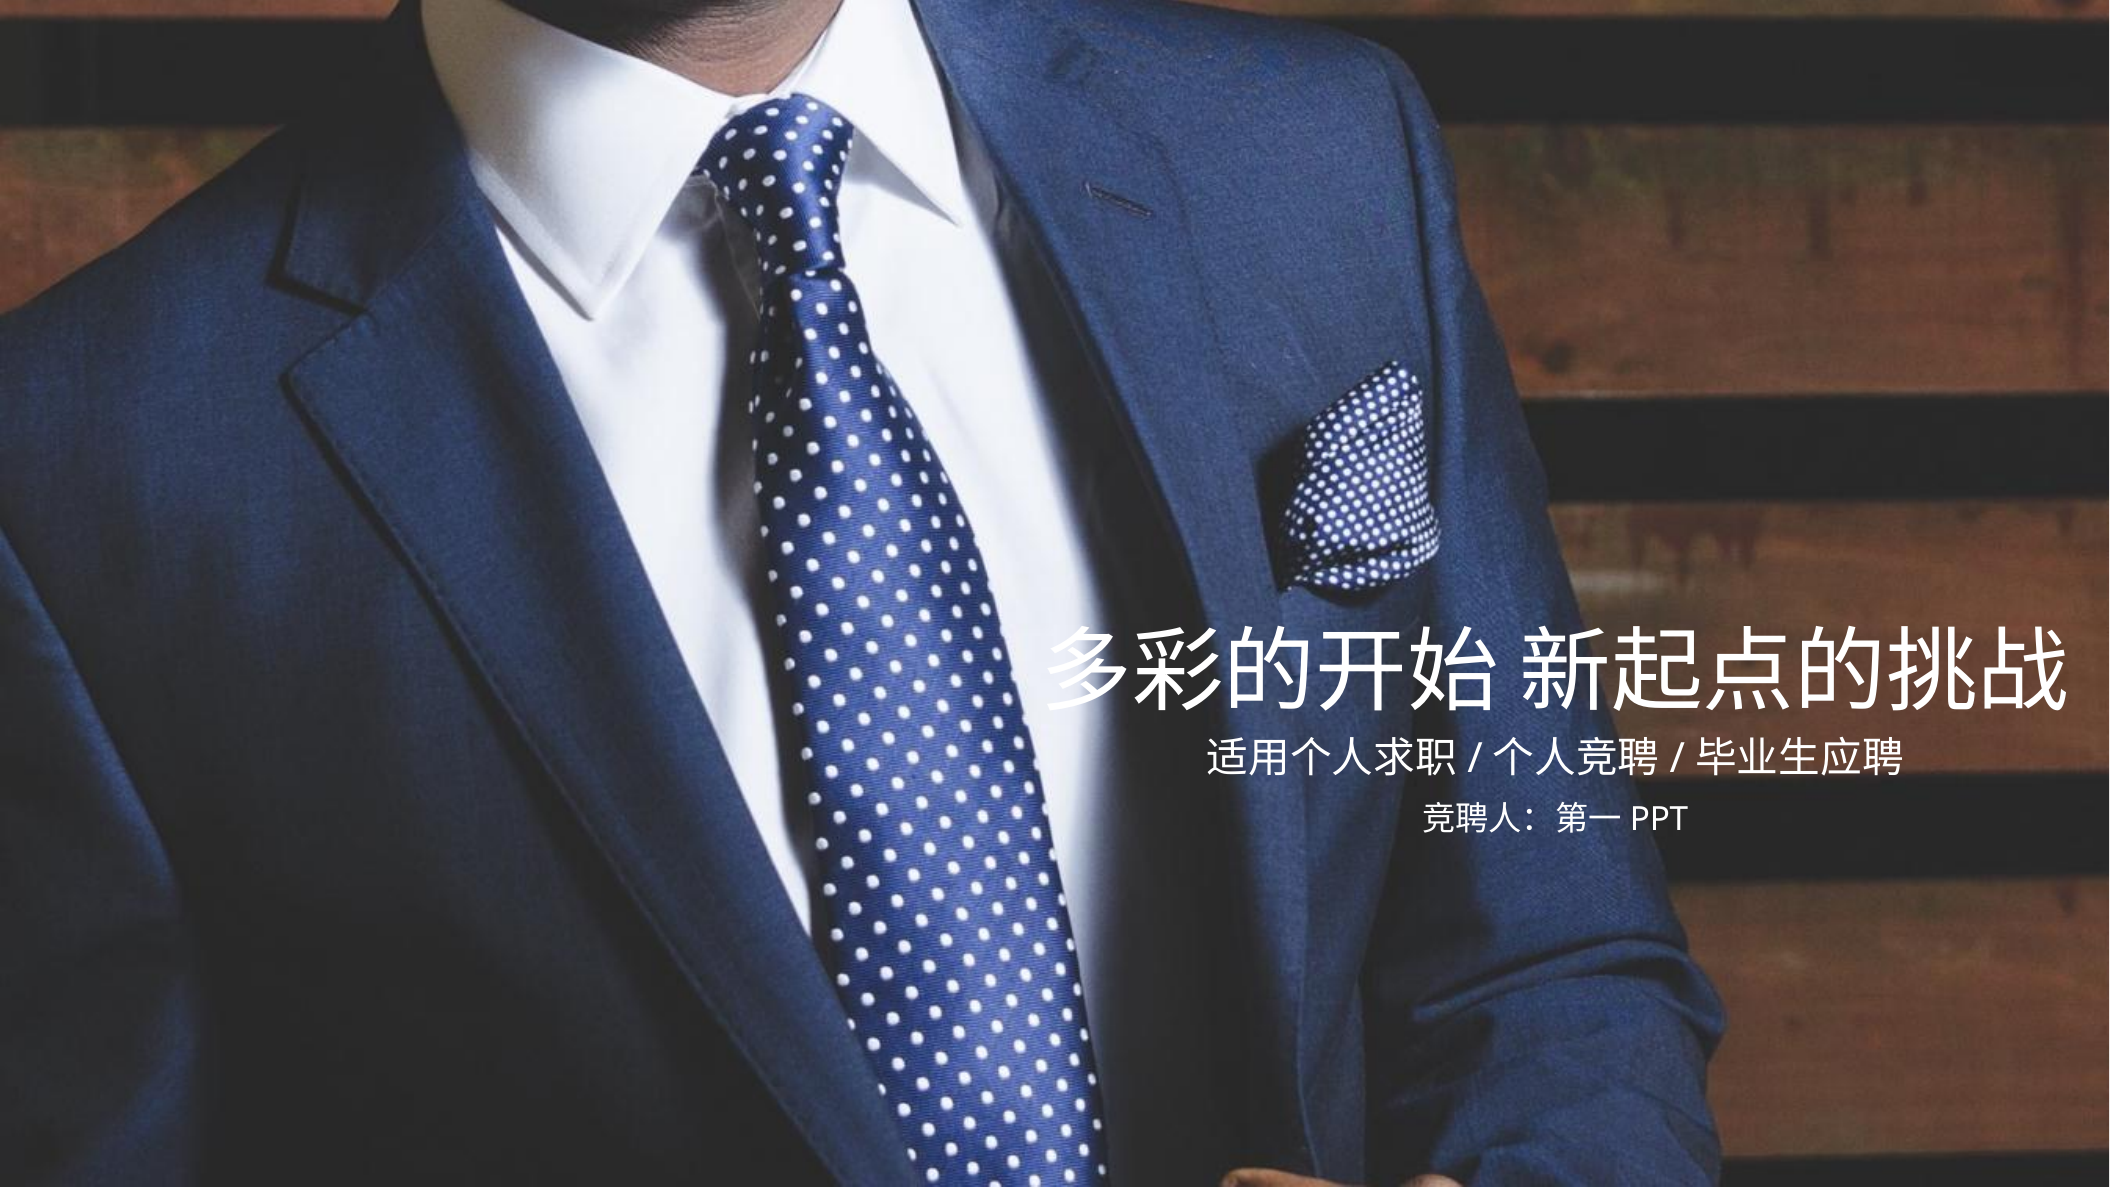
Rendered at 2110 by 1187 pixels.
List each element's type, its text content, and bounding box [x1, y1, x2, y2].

text_box 竞聘人：第一PPT [1180, 789, 1931, 844]
text_box [0, 0, 2110, 1187]
text_box 多彩的开始 新起点的挑战 [1004, 604, 2106, 730]
text_box 适用个人求职/个人竞聘/毕业生应聘 [1165, 730, 1946, 789]
